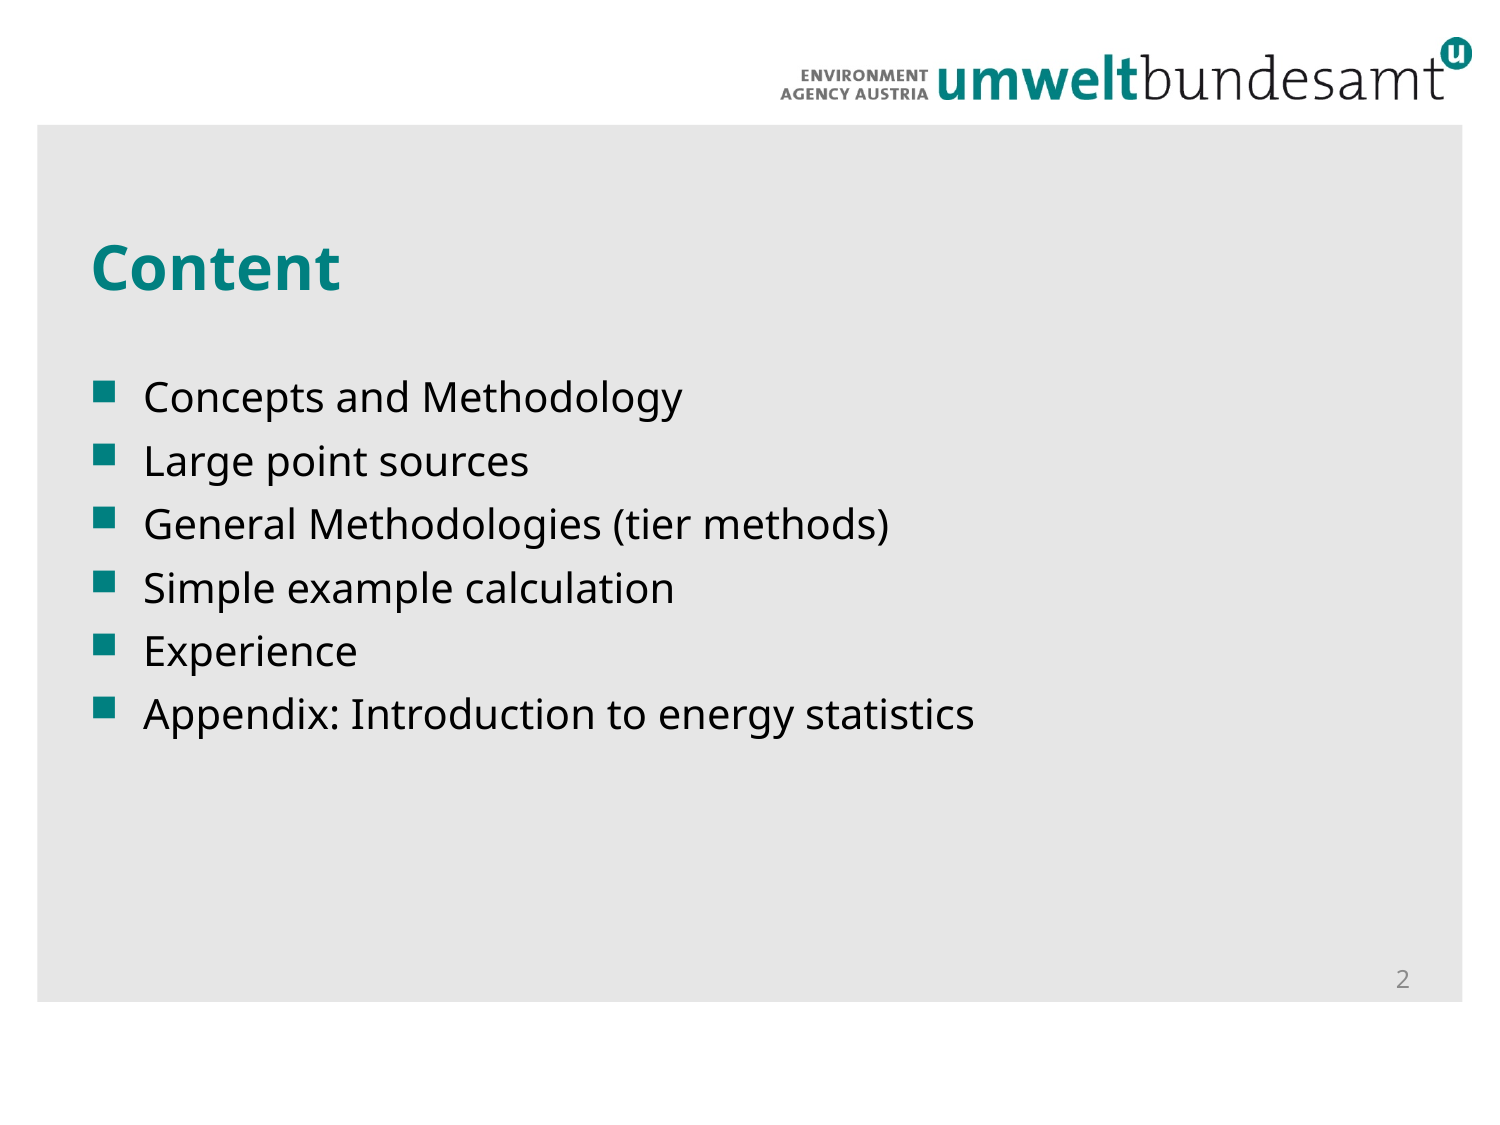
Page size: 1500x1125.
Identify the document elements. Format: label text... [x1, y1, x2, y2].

list Concepts and Methodology Large point sources General Methodologies (tier methods) Simple example calculation Experience Appendix: Introduction to energy statistics [75, 358, 1425, 961]
slide_number 2 [1074, 961, 1425, 1002]
title Content [75, 171, 1425, 358]
picture [780, 37, 1472, 100]
